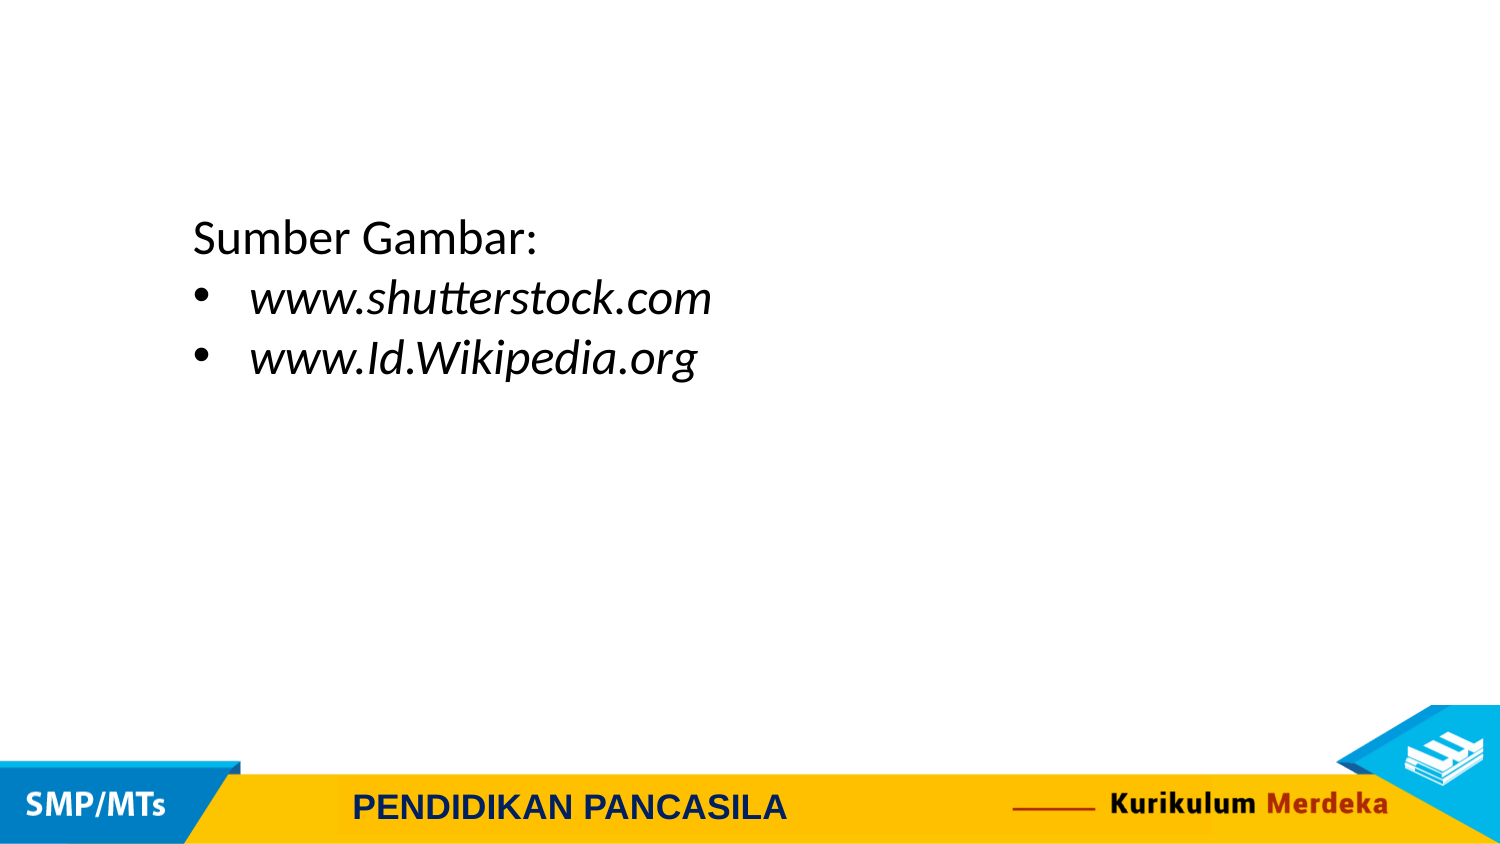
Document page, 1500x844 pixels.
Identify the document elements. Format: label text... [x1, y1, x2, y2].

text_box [0, 705, 1500, 844]
text_box Sumber Gambar: www.shutterstock.com www.Id.Wikipedia.org [178, 196, 728, 392]
